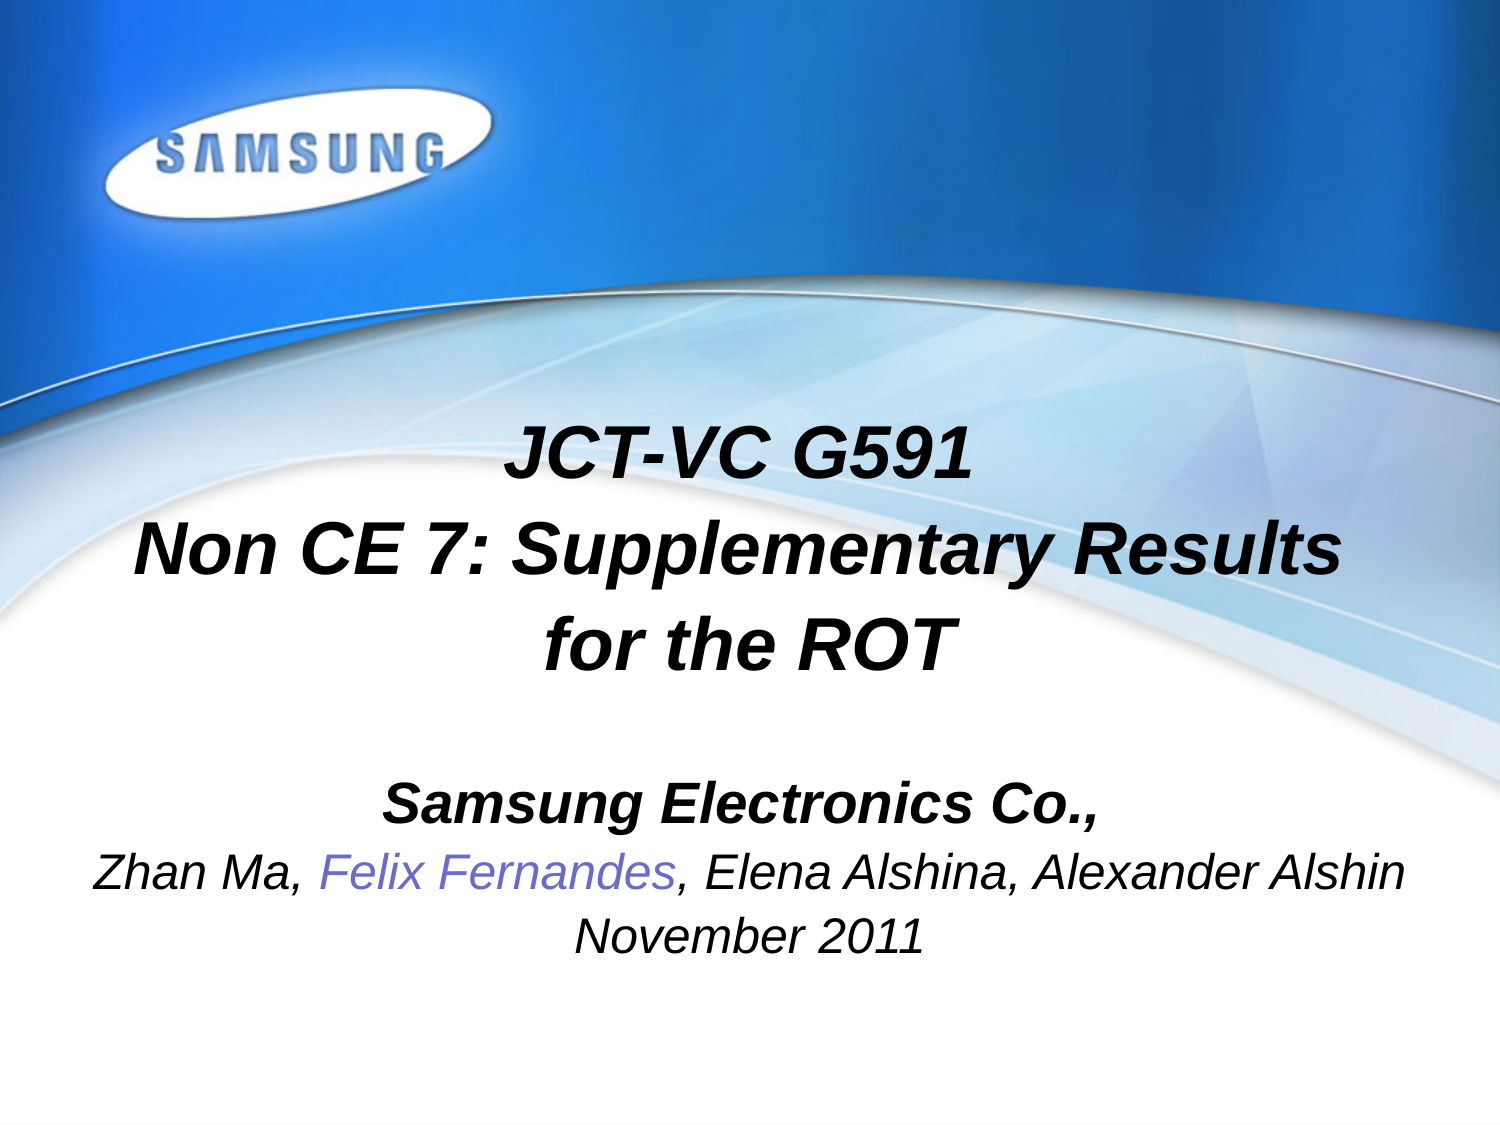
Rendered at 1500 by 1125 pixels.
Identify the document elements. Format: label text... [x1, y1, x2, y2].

picture [0, 0, 1500, 406]
text_box JCT-VC G591 Non CE 7: Supplementary Results for the ROT Samsung Electronics Co., Zhan Ma, Felix Fernandes, Elena Alshina, Alexander Alshin November 2011 [0, 406, 1500, 657]
picture [0, 657, 1500, 1125]
